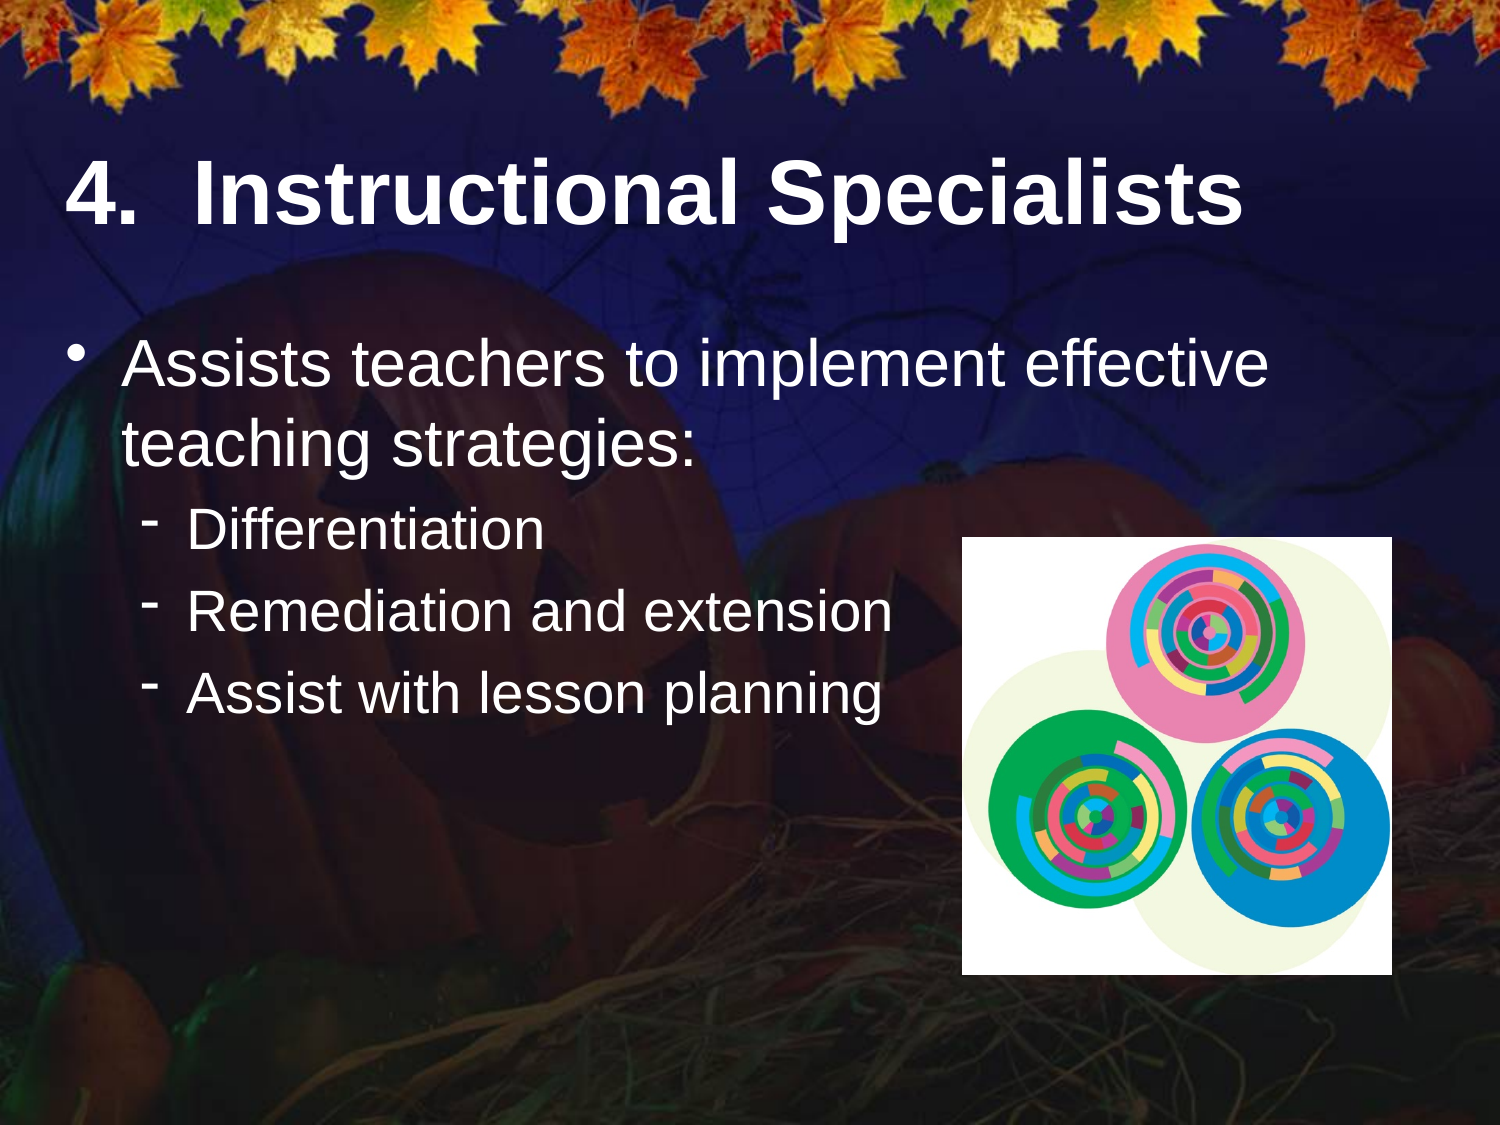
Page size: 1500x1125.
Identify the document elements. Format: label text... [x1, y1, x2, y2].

list Assists teachers to implement effective teaching strategies: Differentiation Remediation and extension Assist with lesson planning [49, 312, 1451, 1013]
picture [0, 0, 1500, 1125]
title 4. Instructional Specialists [49, 87, 1451, 288]
